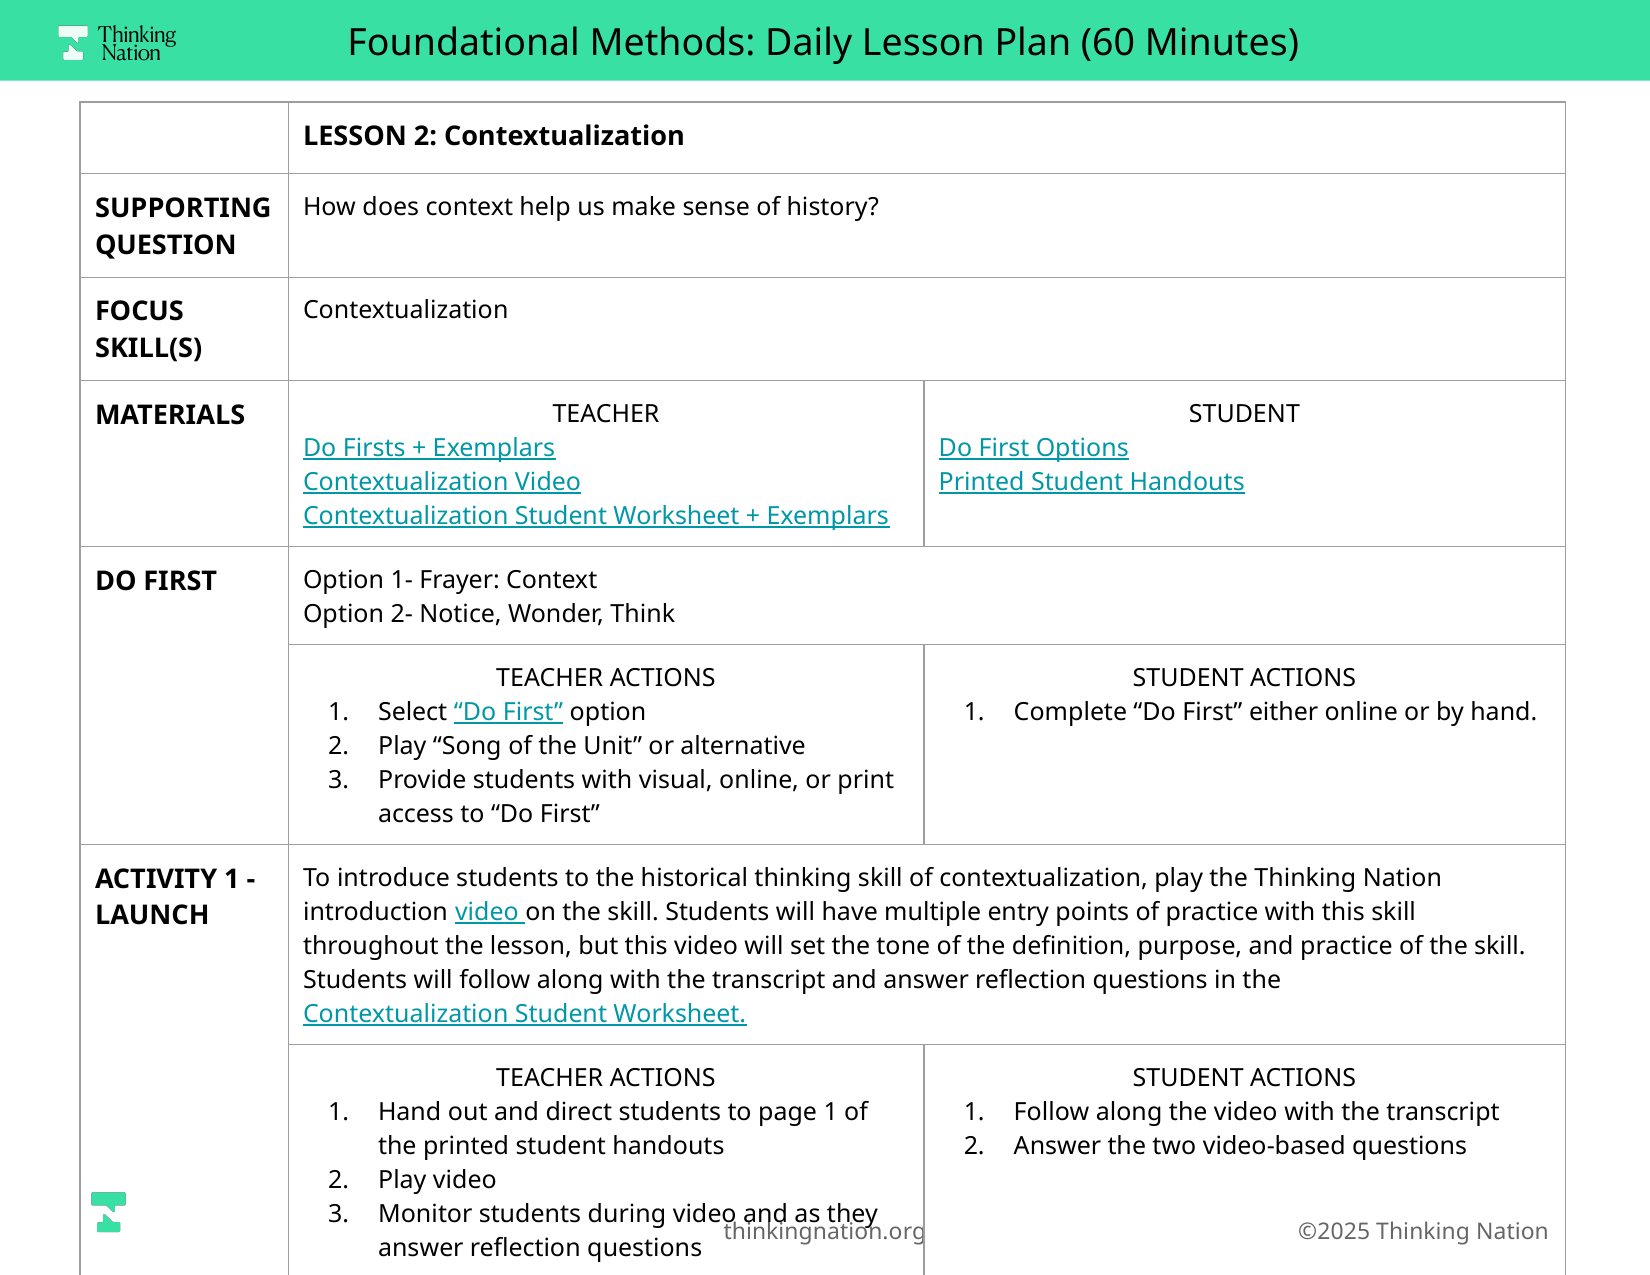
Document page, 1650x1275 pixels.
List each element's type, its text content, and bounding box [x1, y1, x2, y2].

table_cell ACTIVITY 1 - LAUNCH [81, 845, 288, 1275]
table_cell TEACHER ACTIONS Hand out and direct students to page 1 of the printed student handouts Play video Monitor students during video and as they answer reflection questions [289, 1045, 923, 1275]
table_cell Contextualization [289, 278, 1565, 380]
picture [45, 14, 180, 71]
table_cell STUDENT ACTIONS Follow along the video with the transcript Answer the two video-based questions [925, 1045, 1565, 1275]
table_cell MATERIALS [81, 381, 288, 546]
table_cell How does context help us make sense of history? [289, 174, 1565, 277]
table_cell Option 1- Frayer: Context Option 2- Notice, Wonder, Think [289, 547, 1565, 644]
table_cell STUDENT Do First Options Printed Student Handouts [925, 381, 1565, 546]
table_cell TEACHER ACTIONS Select “Do First” option Play “Song of the Unit” or alternative Provide students with visual, online, or print access to “Do First” [289, 645, 923, 844]
picture [80, 1184, 136, 1240]
table_cell STUDENT ACTIONS Complete “Do First” either online or by hand. [925, 645, 1565, 844]
table_header [81, 103, 288, 173]
table_cell DO FIRST [81, 547, 288, 844]
table_cell To introduce students to the historical thinking skill of contextualization, play the Thinking Nation introduction video on the skill. Students will have multiple entry points of practice with this skill throughout the lesson, but this video will set the tone of the definition, purpose, and practice of the skill. Students will follow along with the transcript and answer reflection questions in the Contextualization Student Worksheet. [289, 845, 1565, 1044]
table_cell SUPPORTING QUESTION [81, 174, 288, 277]
text_box Foundational Methods: Daily Lesson Plan (60 Minutes) [0, 0, 1650, 81]
table_header LESSON 2: Contextualization [289, 103, 1565, 173]
table_cell FOCUS SKILL(S) [81, 278, 288, 380]
table_cell TEACHER Do Firsts + Exemplars Contextualization Video Contextualization Student Worksheet + Exemplars [289, 381, 923, 546]
